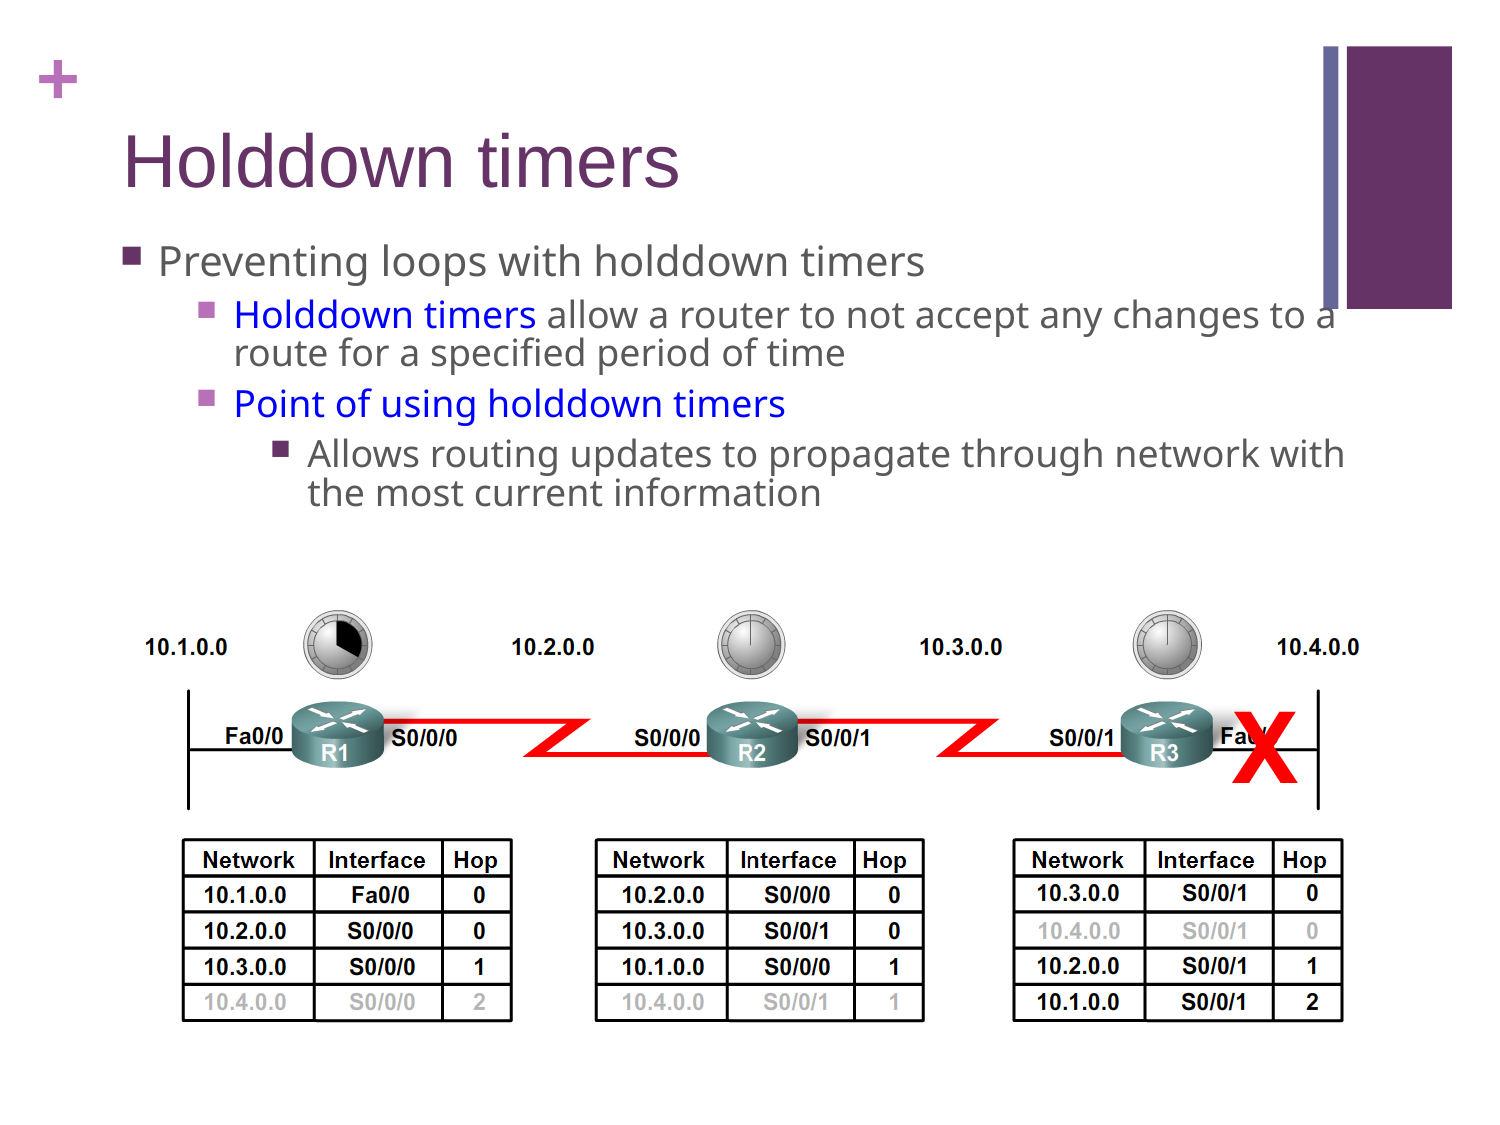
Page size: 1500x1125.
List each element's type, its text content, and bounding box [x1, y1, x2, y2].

list Preventing loops with holddown timers Holddown timers allow a router to not accept any changes to a route for a specified period of time Point of using holddown timers Allows routing updates to propagate through network with the most current information [105, 235, 1408, 822]
picture [130, 537, 1369, 1038]
title Holddown timers [107, 104, 1444, 243]
